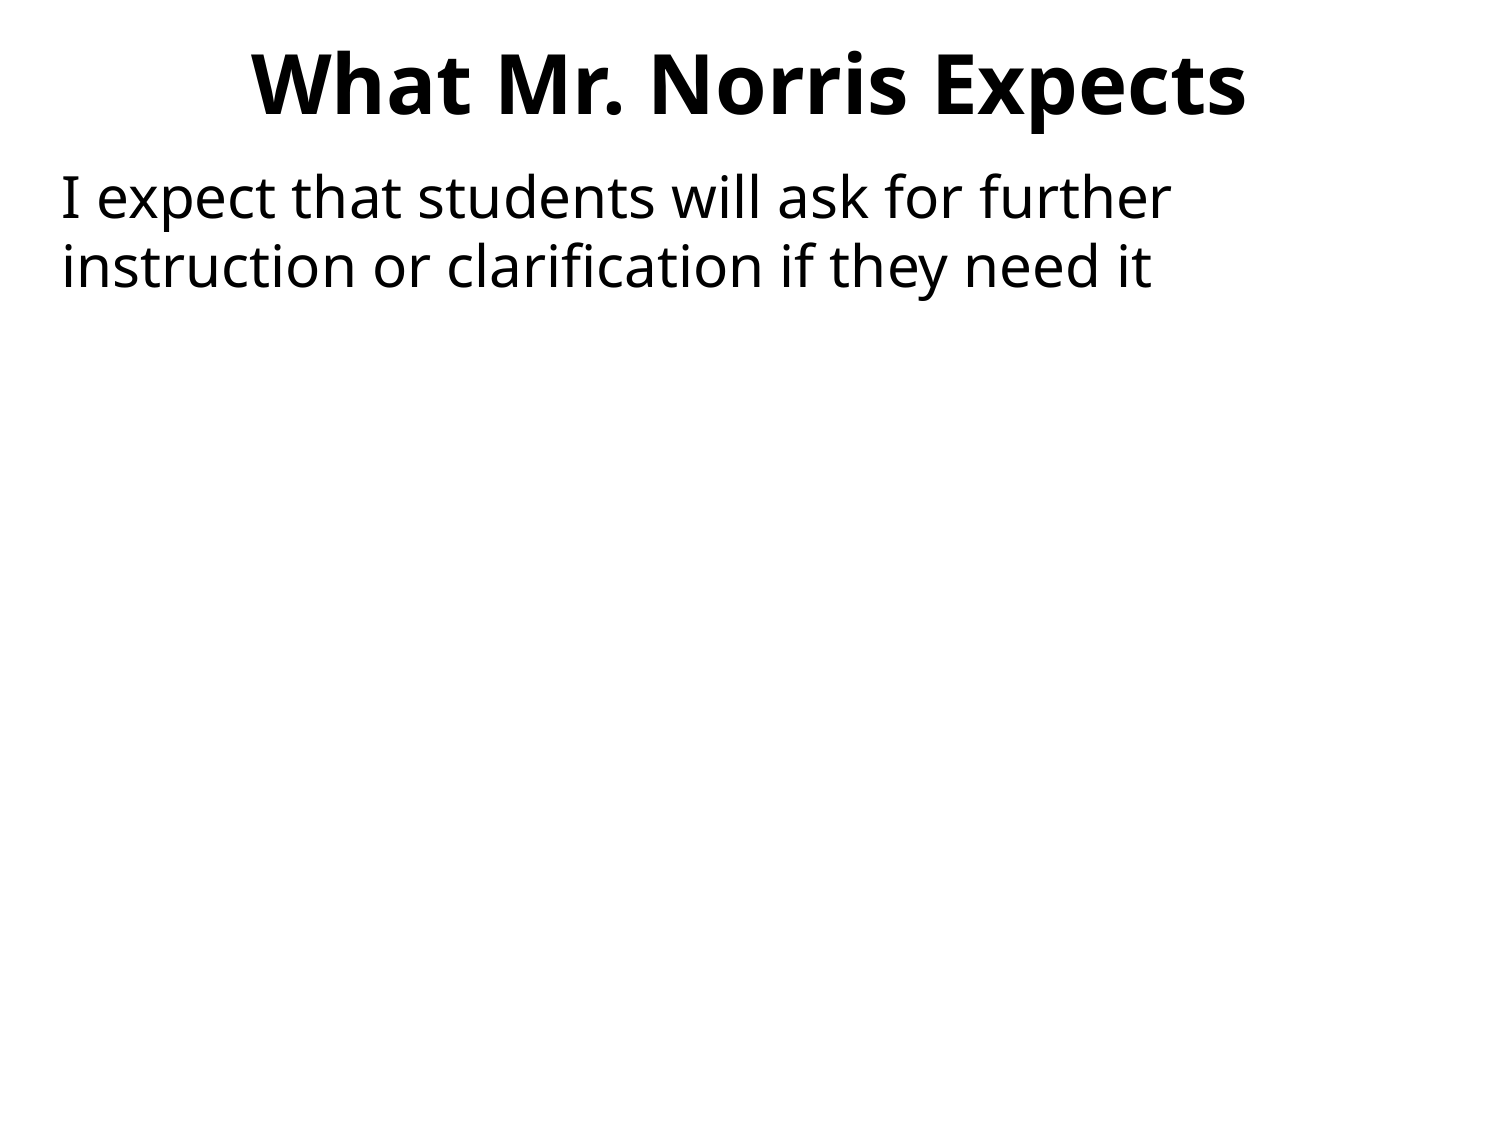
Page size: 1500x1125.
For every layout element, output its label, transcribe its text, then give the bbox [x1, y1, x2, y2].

text_box What Mr. Norris Expects [0, 23, 1500, 139]
text_box I expect that students will ask for further instruction or clarification if they need it [46, 152, 1442, 307]
